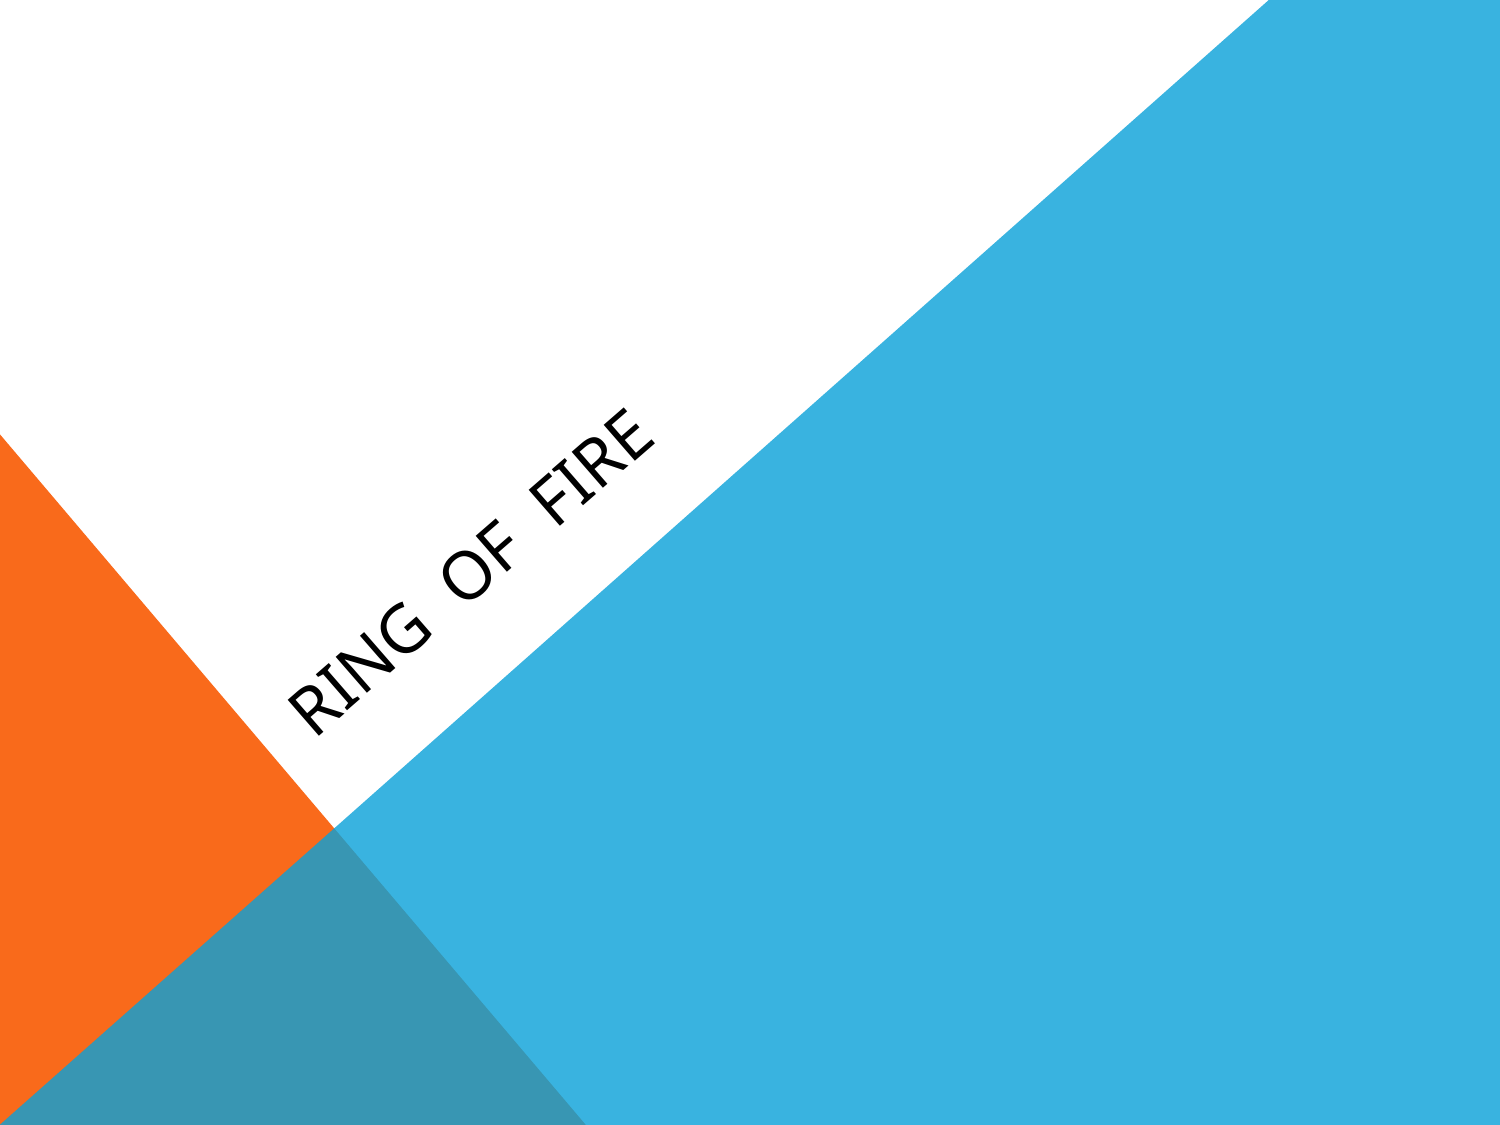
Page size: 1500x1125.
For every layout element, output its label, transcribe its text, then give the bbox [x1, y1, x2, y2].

title RING OF FIRE [182, 4, 1012, 762]
